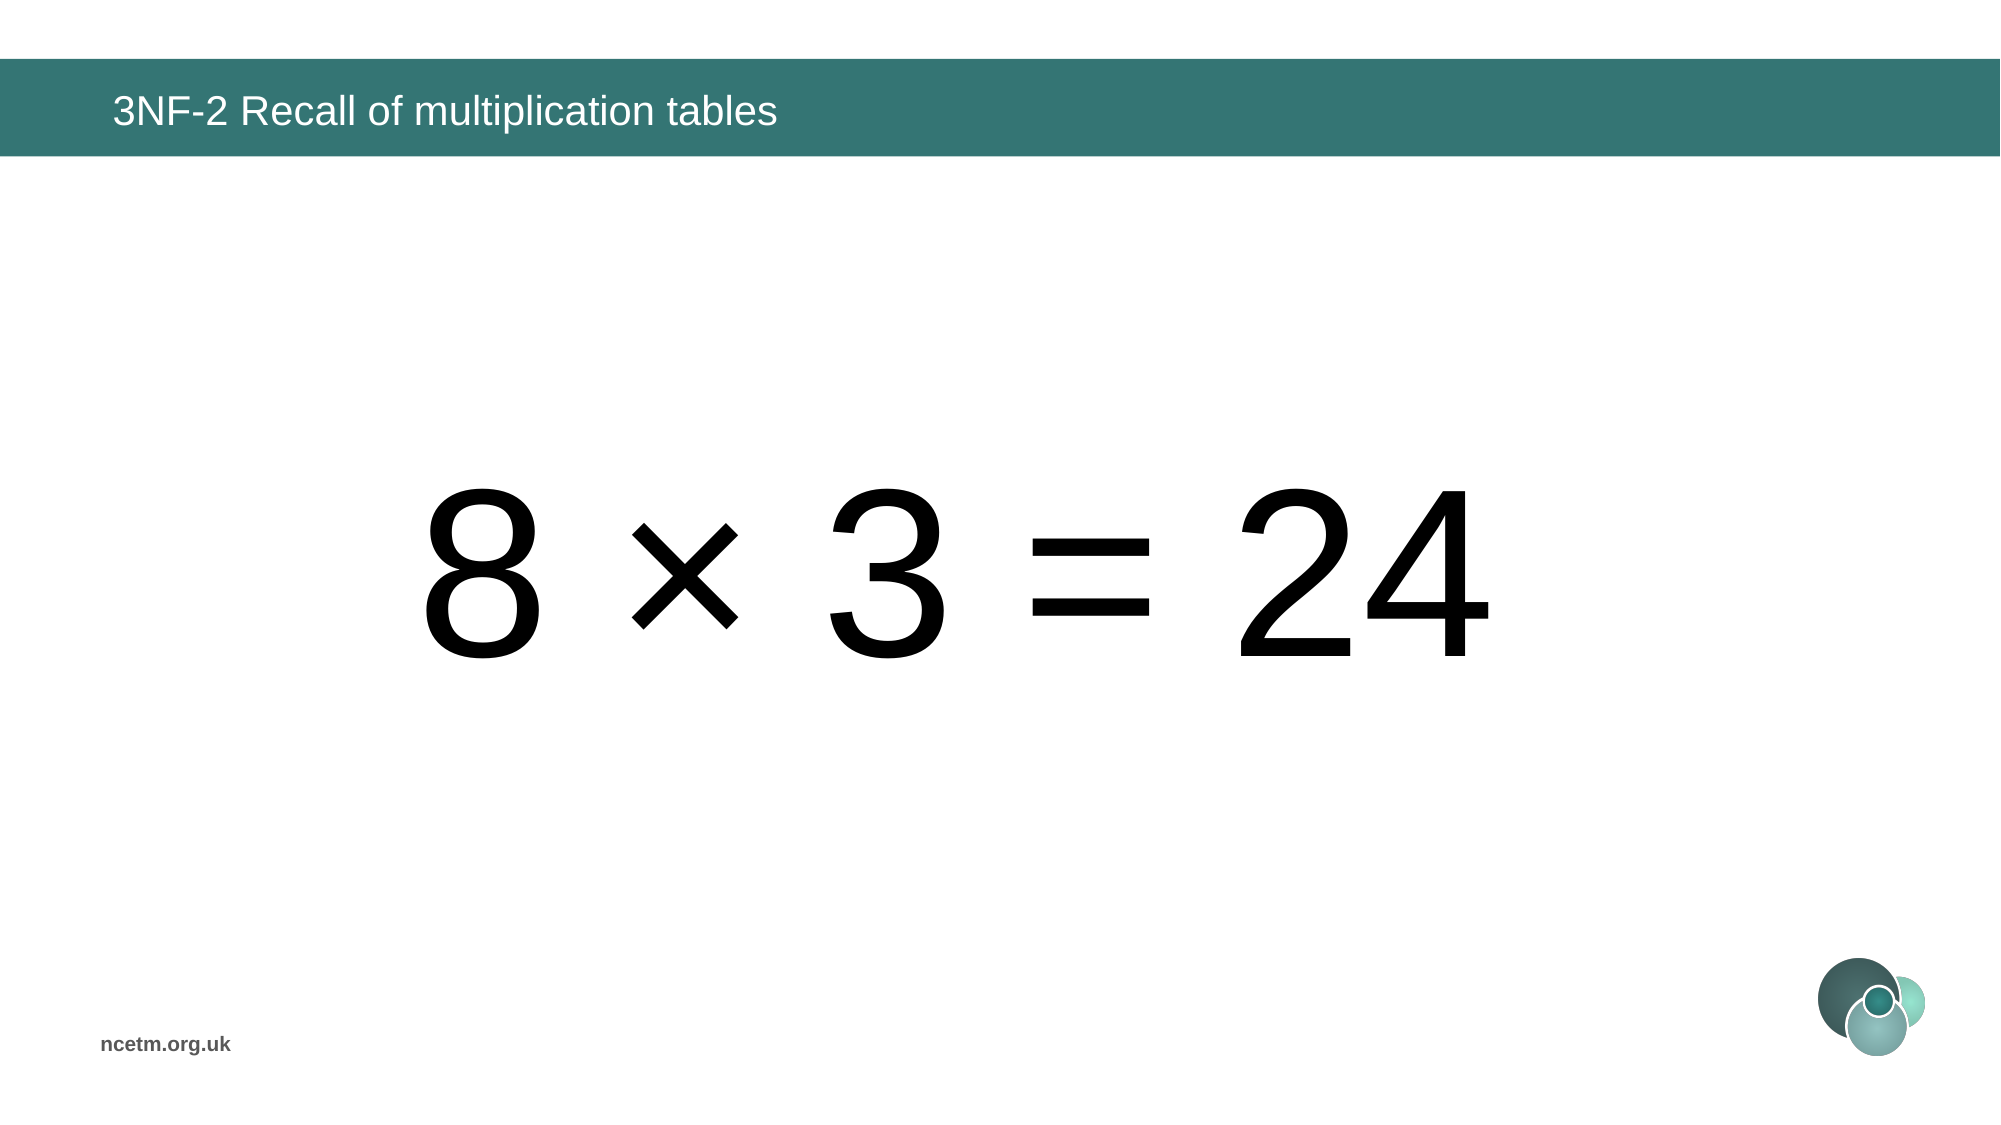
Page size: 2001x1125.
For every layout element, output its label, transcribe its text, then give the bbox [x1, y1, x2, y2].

title 3NF-2 Recall of multiplication tables [97, 76, 1945, 147]
text_box 24 [1214, 409, 1511, 712]
text_box 8 × 3 = [401, 409, 1214, 712]
picture [1818, 958, 1925, 1056]
